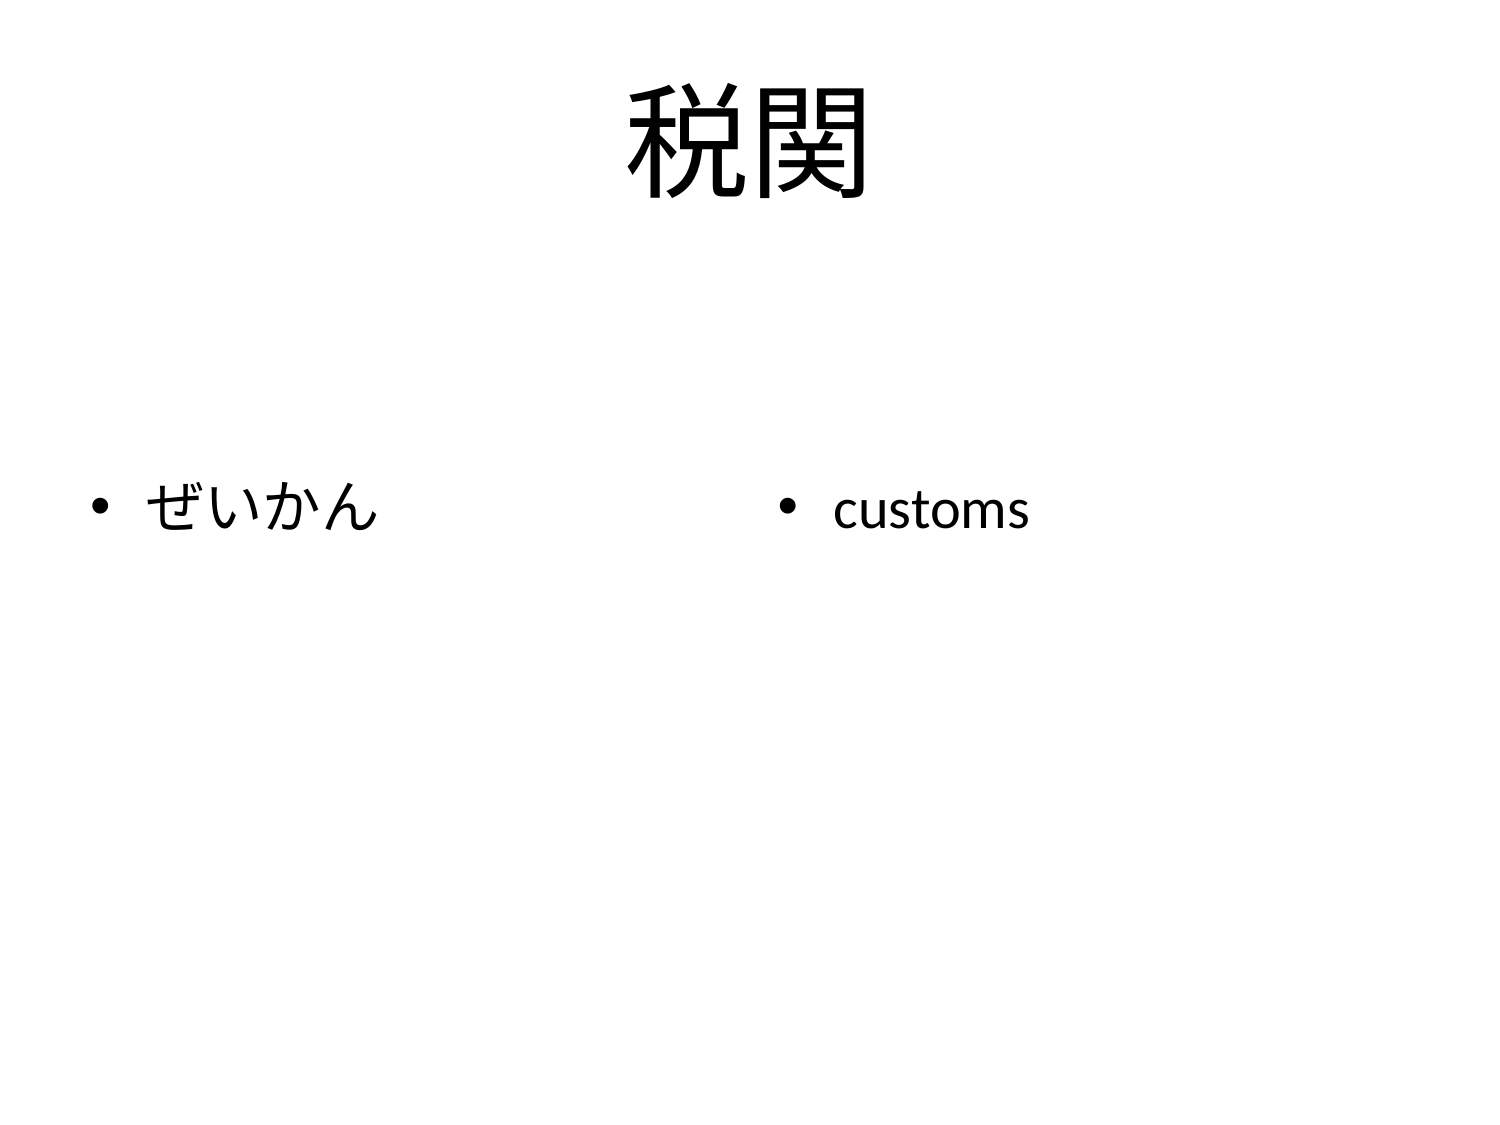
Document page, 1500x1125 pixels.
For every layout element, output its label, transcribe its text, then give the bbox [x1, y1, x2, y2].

list ぜいかん [74, 462, 738, 1006]
title 税関 [74, 44, 1426, 233]
list customs [762, 462, 1426, 1006]
